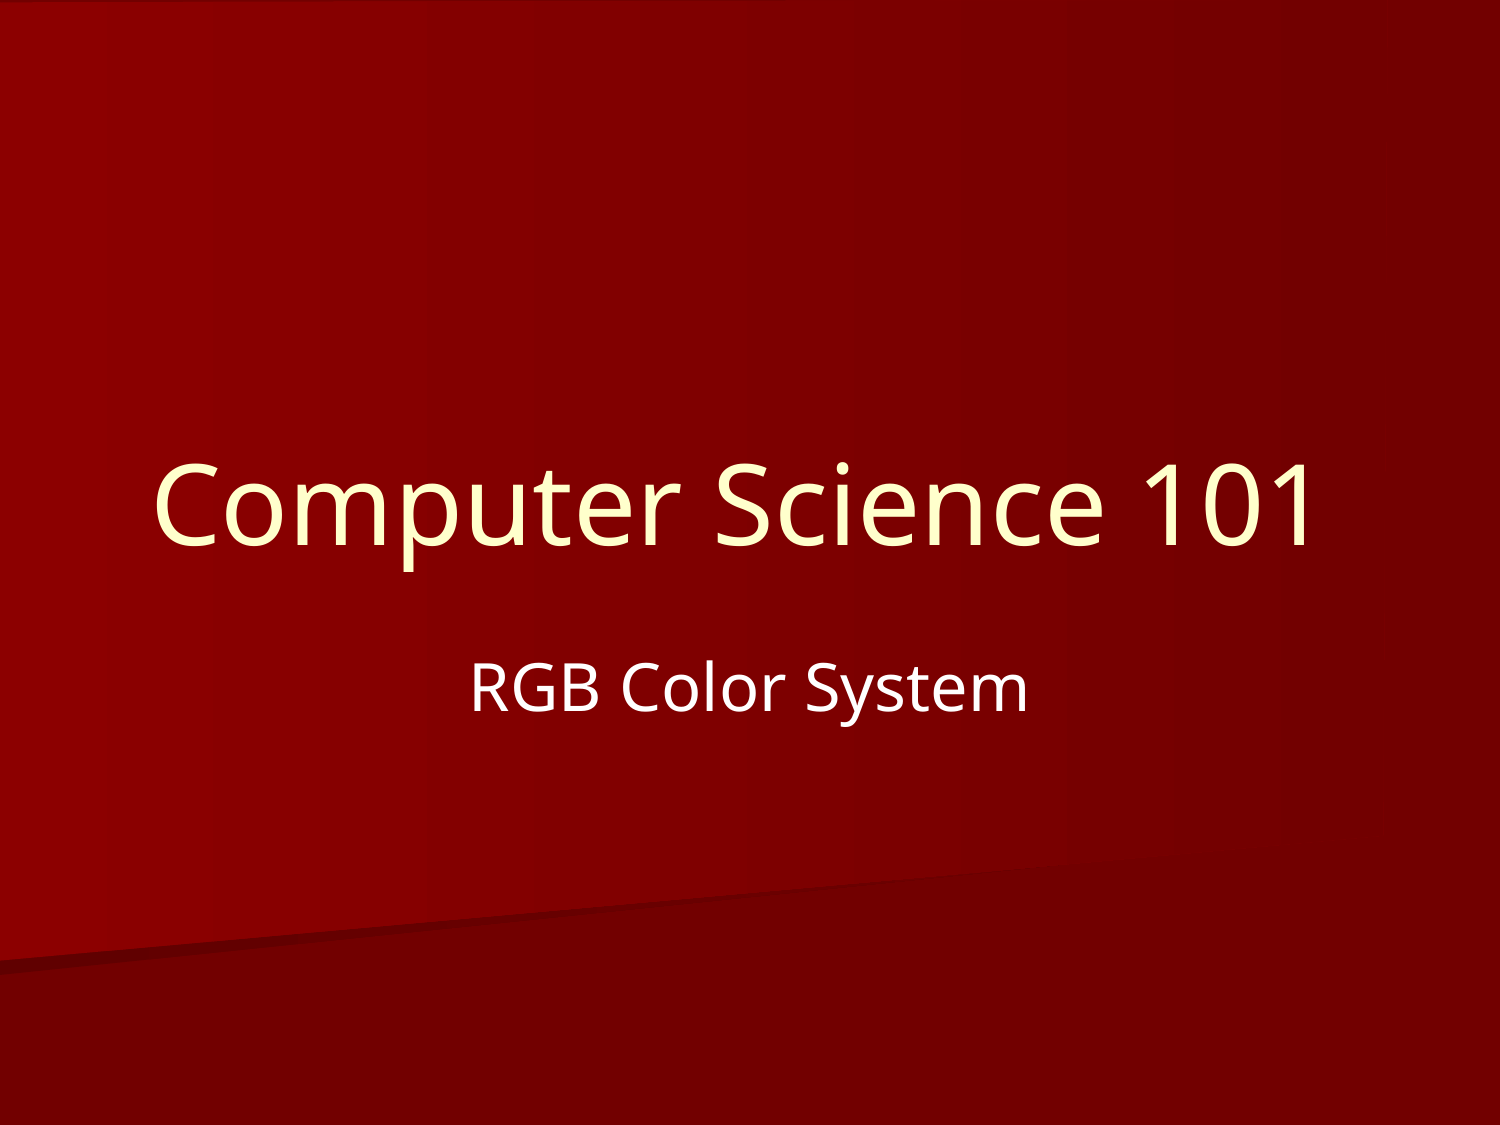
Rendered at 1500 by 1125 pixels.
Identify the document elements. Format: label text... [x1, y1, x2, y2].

title Computer Science 101 [112, 289, 1388, 576]
subtitle RGB Color System [224, 637, 1276, 926]
